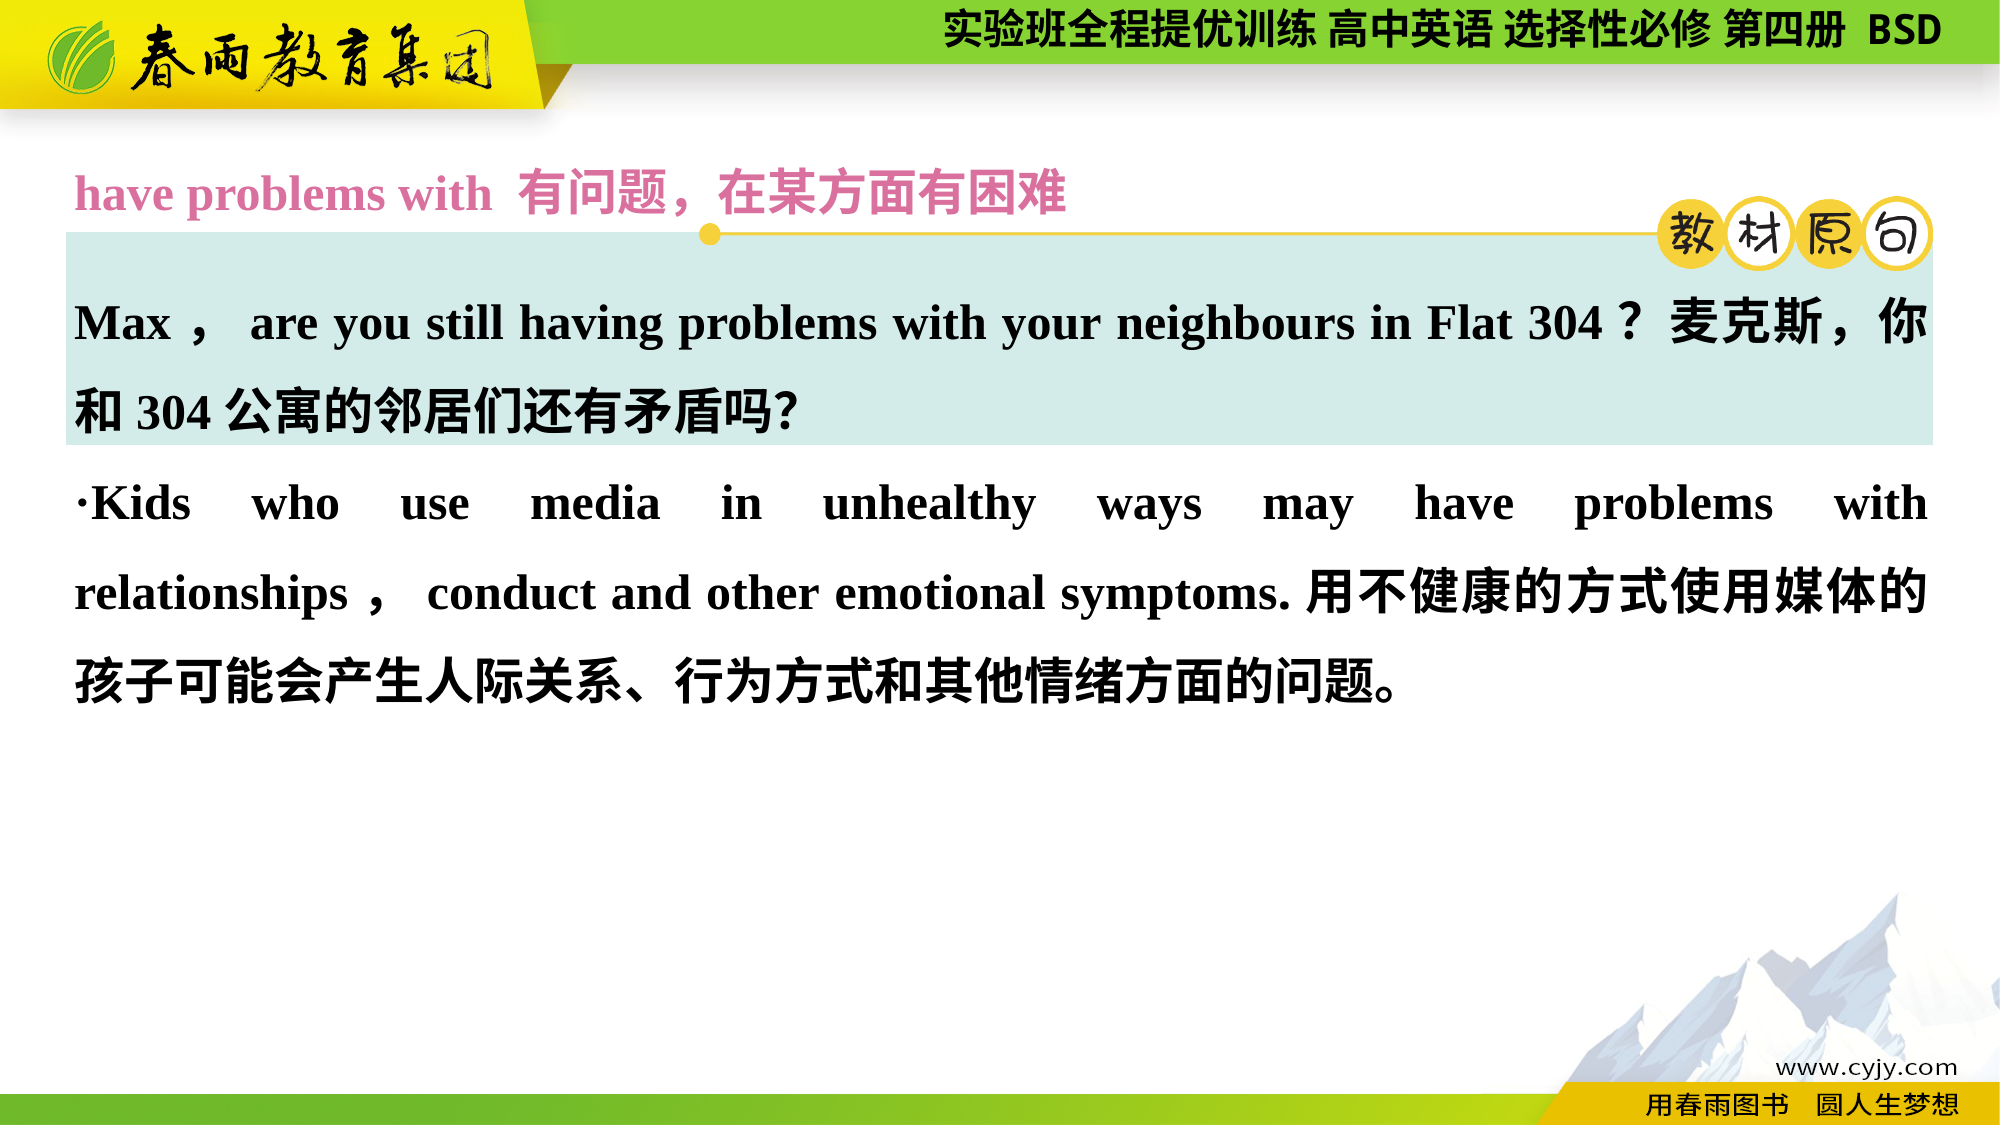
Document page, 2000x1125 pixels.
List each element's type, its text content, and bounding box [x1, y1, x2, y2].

picture [0, 0, 2000, 1125]
list have problems with 有问题，在某方面有困难 Max，are you still having problems with your neighbours in Flat 304？麦克斯，你和304公寓的邻居们还有矛盾吗？ ·Kids who use media in unhealthy ways may have problems with relationships，conduct and other emotional symptoms.用不健康的方式使用媒体的孩子可能会产生人际关系、行为方式和其他情绪方面的问题。 [59, 122, 1944, 723]
